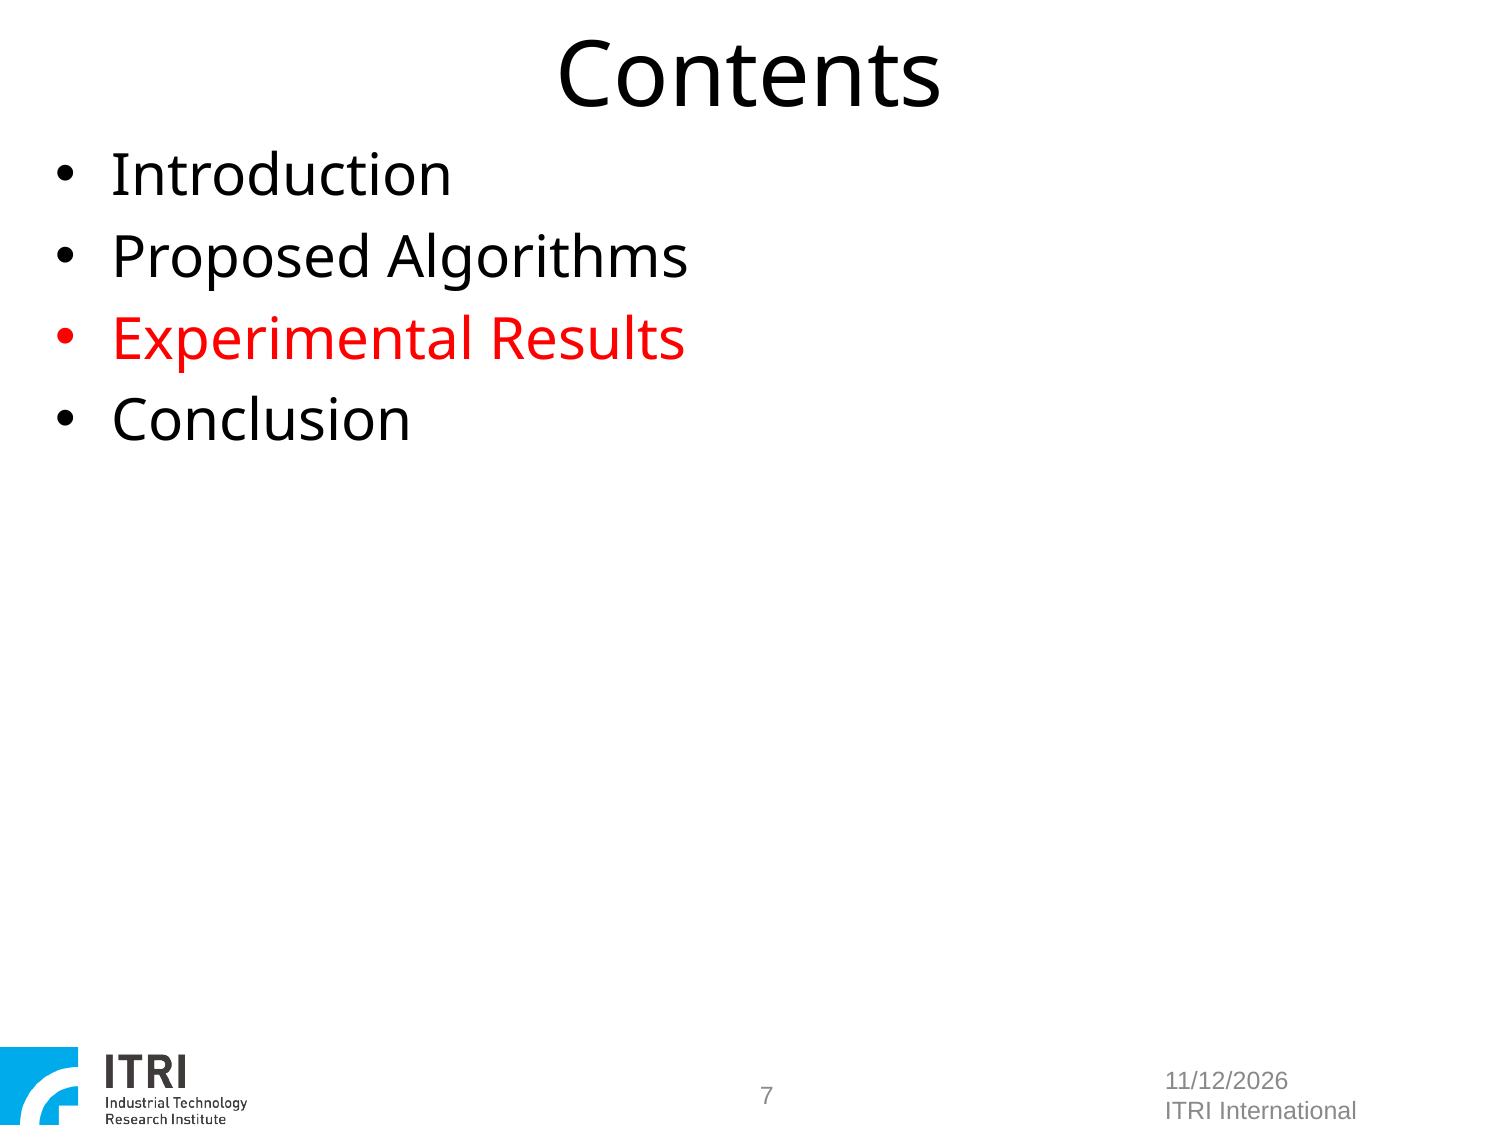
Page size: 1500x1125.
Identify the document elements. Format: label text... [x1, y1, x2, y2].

list Introduction Proposed Algorithms Experimental Results Conclusion [39, 129, 1467, 1037]
title Contents [74, 19, 1426, 120]
picture [21, 1047, 247, 1125]
slide_number 7 [702, 1065, 789, 1125]
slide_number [1149, 1065, 1500, 1125]
